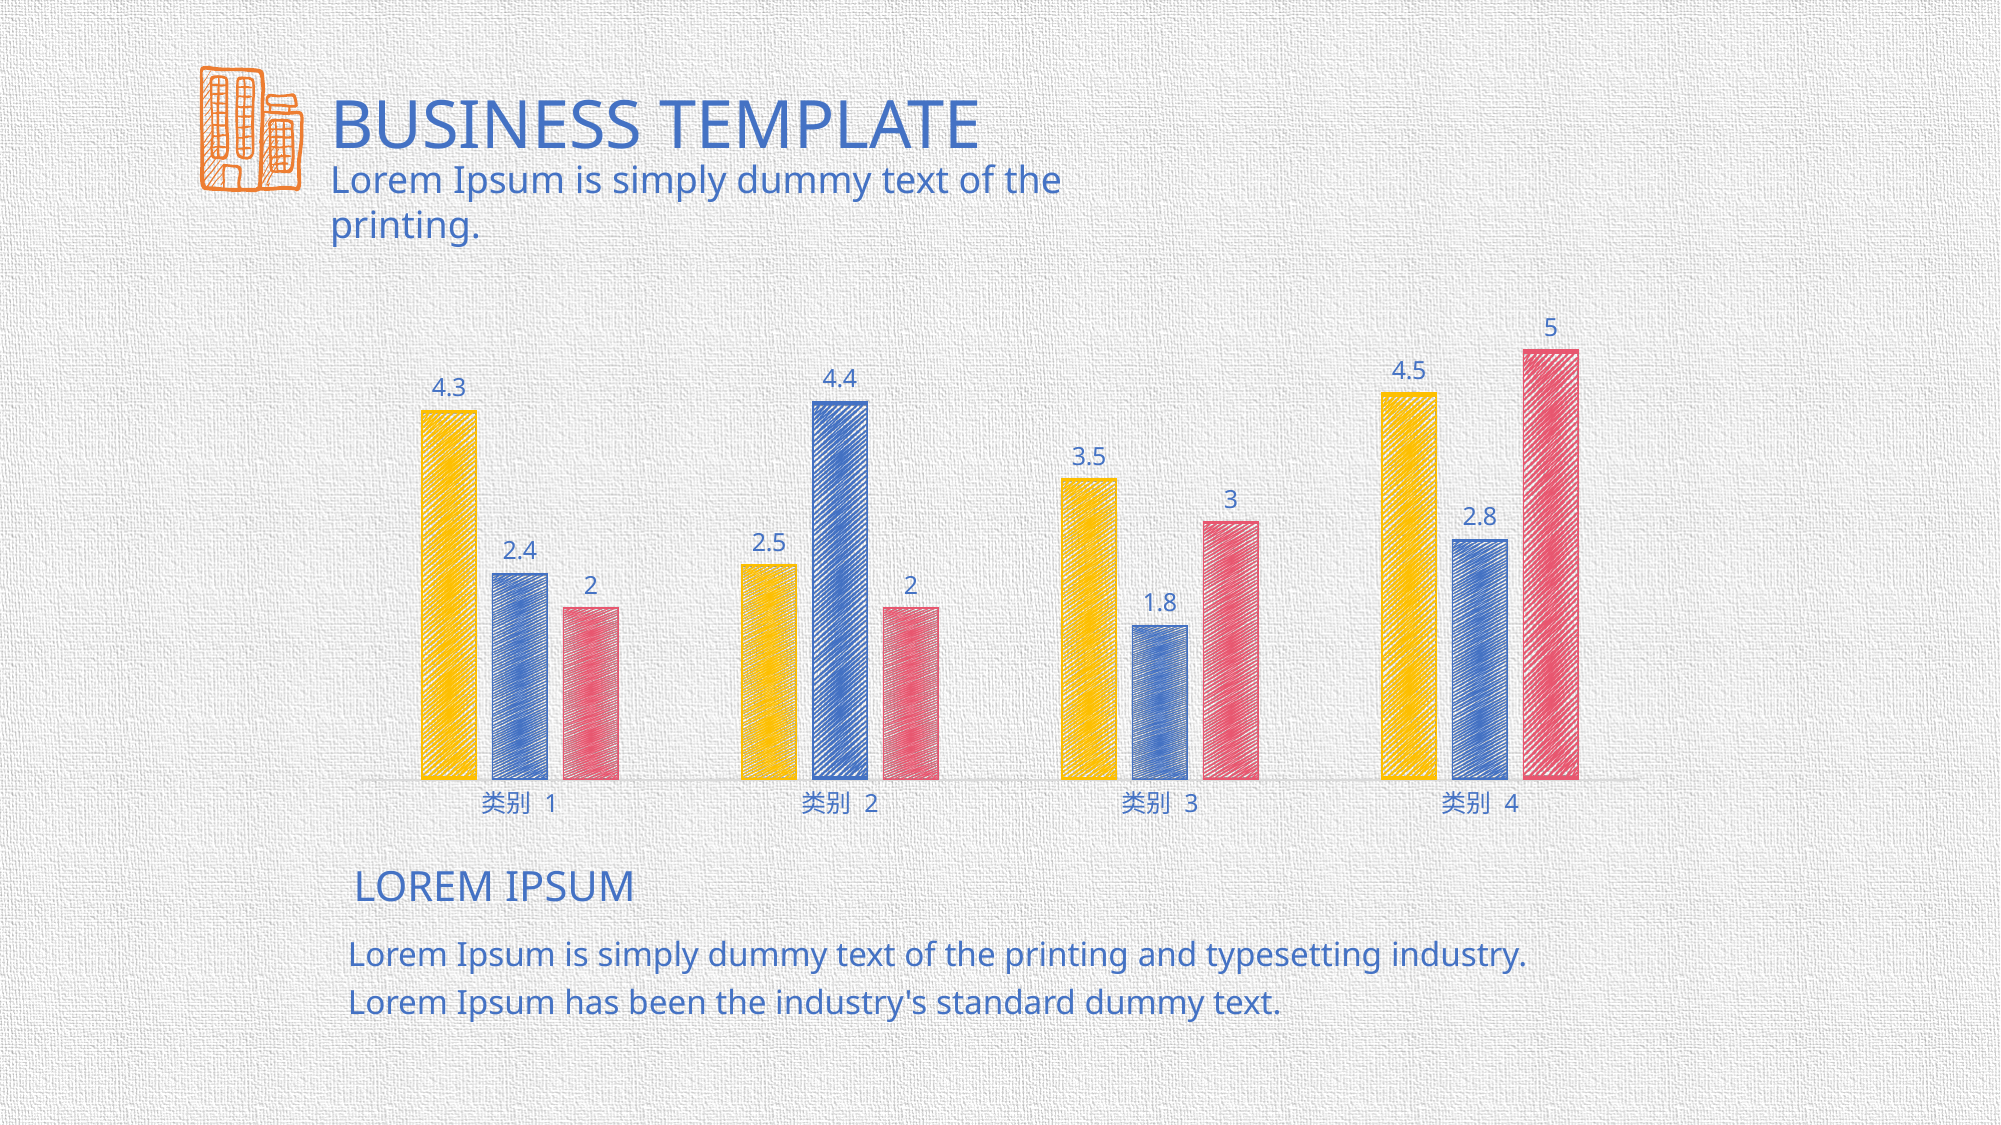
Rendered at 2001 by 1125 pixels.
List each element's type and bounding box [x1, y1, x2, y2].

text_box [333, 852, 1597, 1031]
picture [0, 0, 2001, 1125]
text_box [199, 64, 304, 194]
text_box [315, 74, 1198, 210]
chart [333, 252, 1667, 832]
